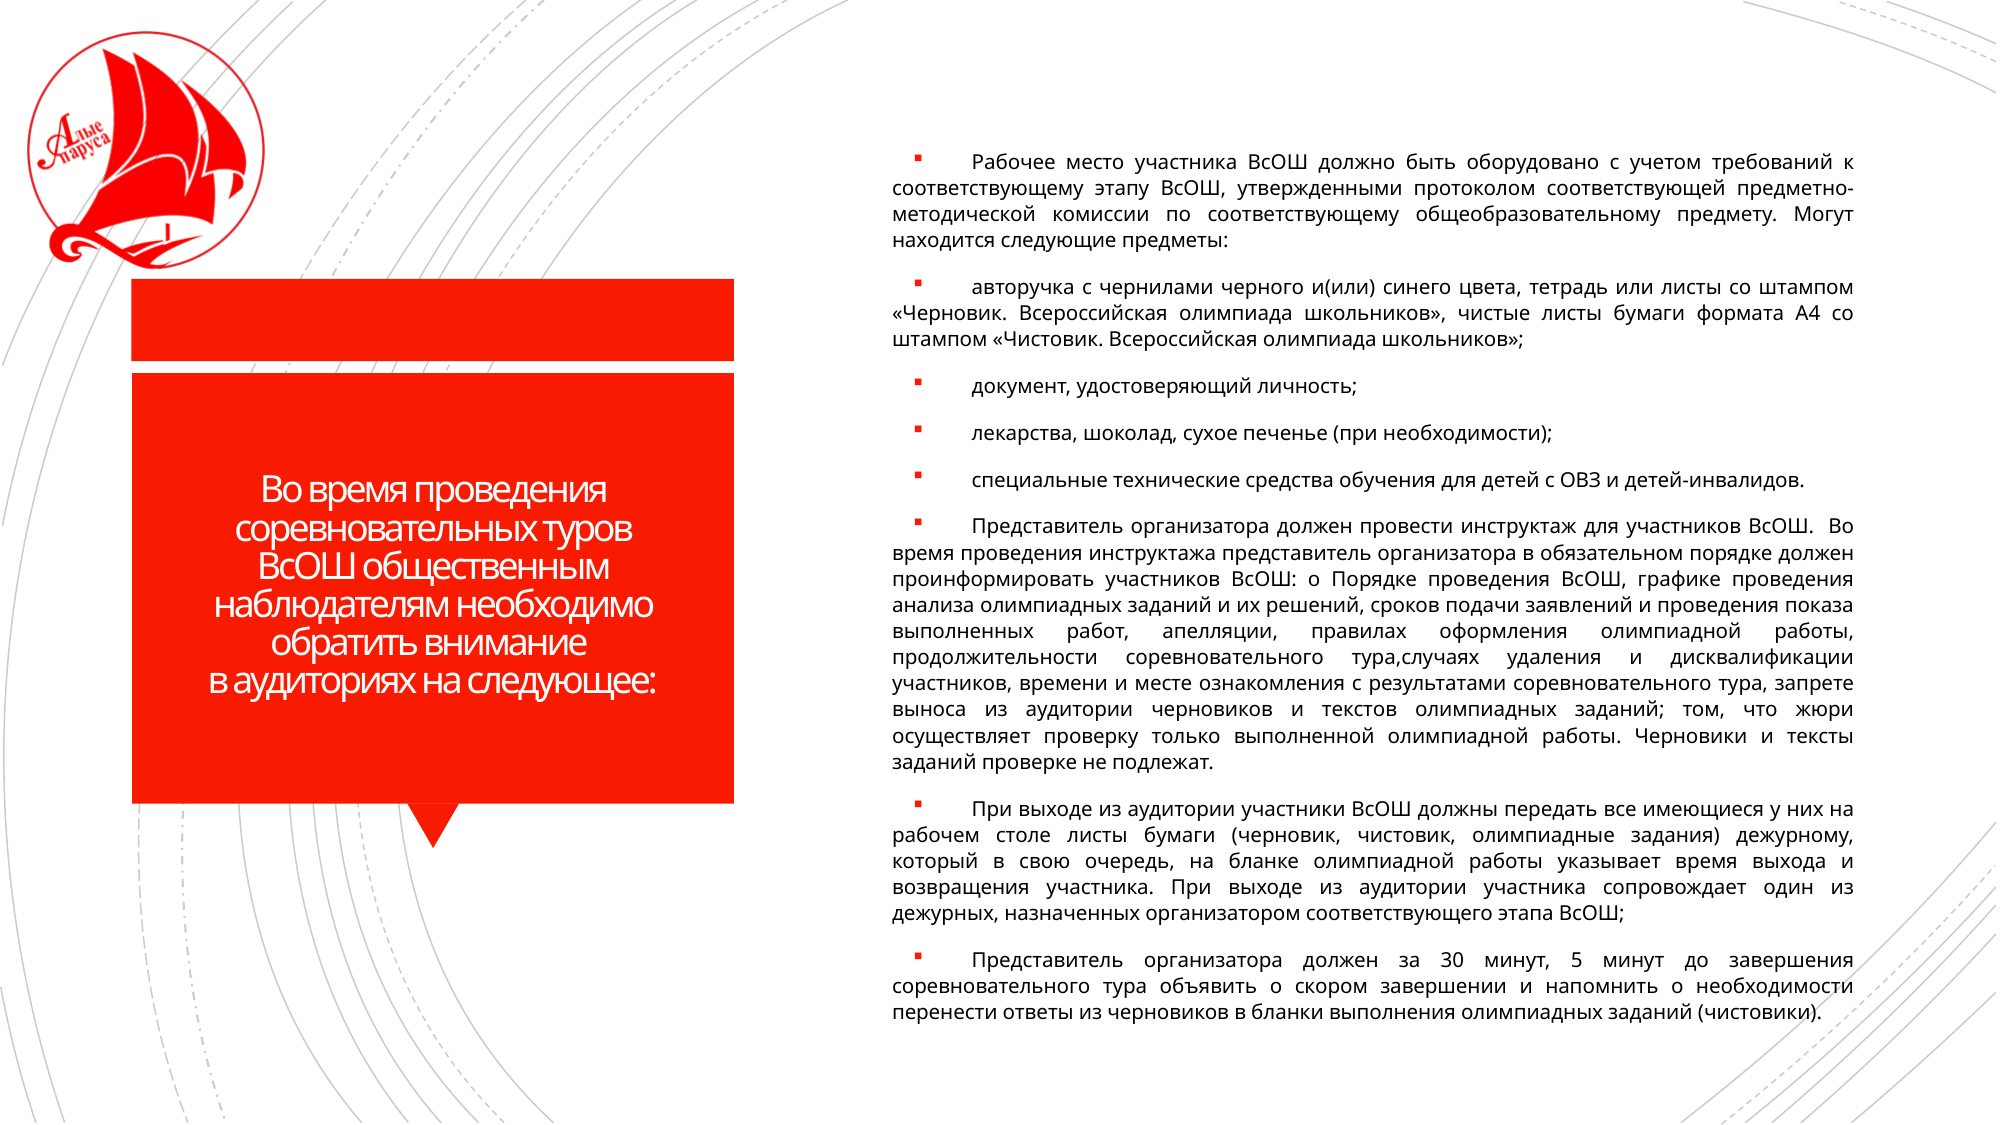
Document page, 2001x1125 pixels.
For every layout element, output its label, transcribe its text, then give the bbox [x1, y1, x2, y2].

picture [26, 30, 265, 270]
title Во время проведения соревновательных туров ВсОШ общественным наблюдателям необходимо обратить внимание в аудиториях на следующее: [145, 385, 720, 789]
list Рабочее место участника ВсОШ должно быть оборудовано с учетом требований к соответствующему этапу ВсОШ, утвержденными протоколом соответствующей предметно-методической комиссии по соответствующему общеобразовательному предмету. Могут находится следующие предметы: авторучка с чернилами черного и(или) синего цвета, тетрадь или листы со штампом «Черновик. Всероссийская олимпиада школьников», чистые листы бумаги формата А4 со штампом «Чистовик. Всероссийская олимпиада школьников»; документ, удостоверяющий личность; лекарства, шоколад, сухое печенье (при необходимости); специальные технические средства обучения для детей с ОВЗ и детей-инвалидов. Представитель организатора должен провести инструктаж для участников ВсОШ. Во время проведения инструктажа представитель организатора в обязательном порядке должен проинформировать участников ВсОШ: о Порядке проведения ВсОШ, графике проведения анализа олимпиадных заданий и их решений, сроков подачи заявлений и проведения показа выполненных работ, апелляции, правилах оформления олимпиадной работы, продолжительности соревновательного тура,случаях удаления и дисквалификации участников, времени и месте ознакомления с результатами соревновательного тура, запрете выноса из аудитории черновиков и текстов олимпиадных заданий; том, что жюри осуществляет проверку только выполненной олимпиадной работы. Черновики и тексты заданий проверке не подлежат. При выходе из аудитории участники ВсОШ должны передать все имеющиеся у них на рабочем столе листы бумаги (черновик, чистовик, олимпиадные задания) дежурному, который в свою очередь, на бланке олимпиадной работы указывает время выхода и возвращения участника. При выходе из аудитории участника сопровождает один из дежурных, назначенных организатором соответствующего этапа ВсОШ; Представитель организатора должен за 30 минут, 5 минут до завершения соревновательного тура объявить о скором завершении и напомнить о необходимости перенести ответы из черновиков в бланки выполнения олимпиадных заданий (чистовики). [839, 131, 1871, 1040]
